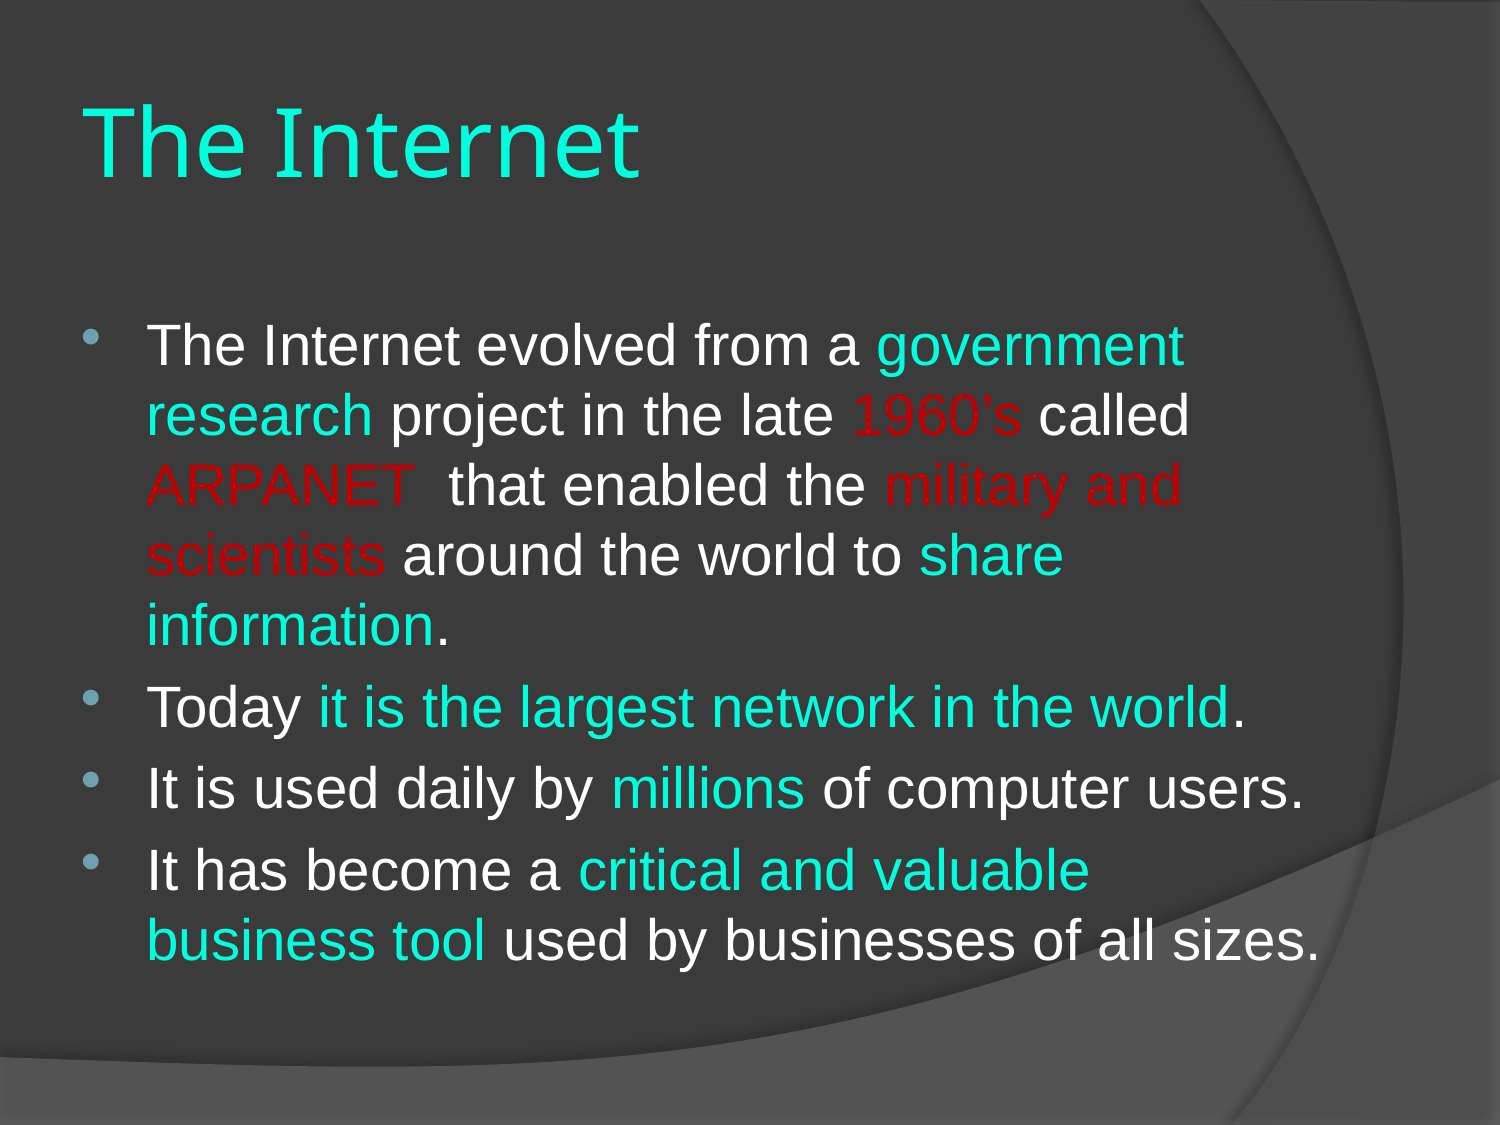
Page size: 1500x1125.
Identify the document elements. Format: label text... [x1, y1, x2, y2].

list The Internet evolved from a government research project in the late 1960’s called ARPANET that enabled the military and scientists around the world to share information. Today it is the largest network in the world. It is used daily by millions of computer users. It has become a critical and valuable business tool used by businesses of all sizes. [62, 299, 1350, 888]
title The Internet [75, 45, 1300, 233]
